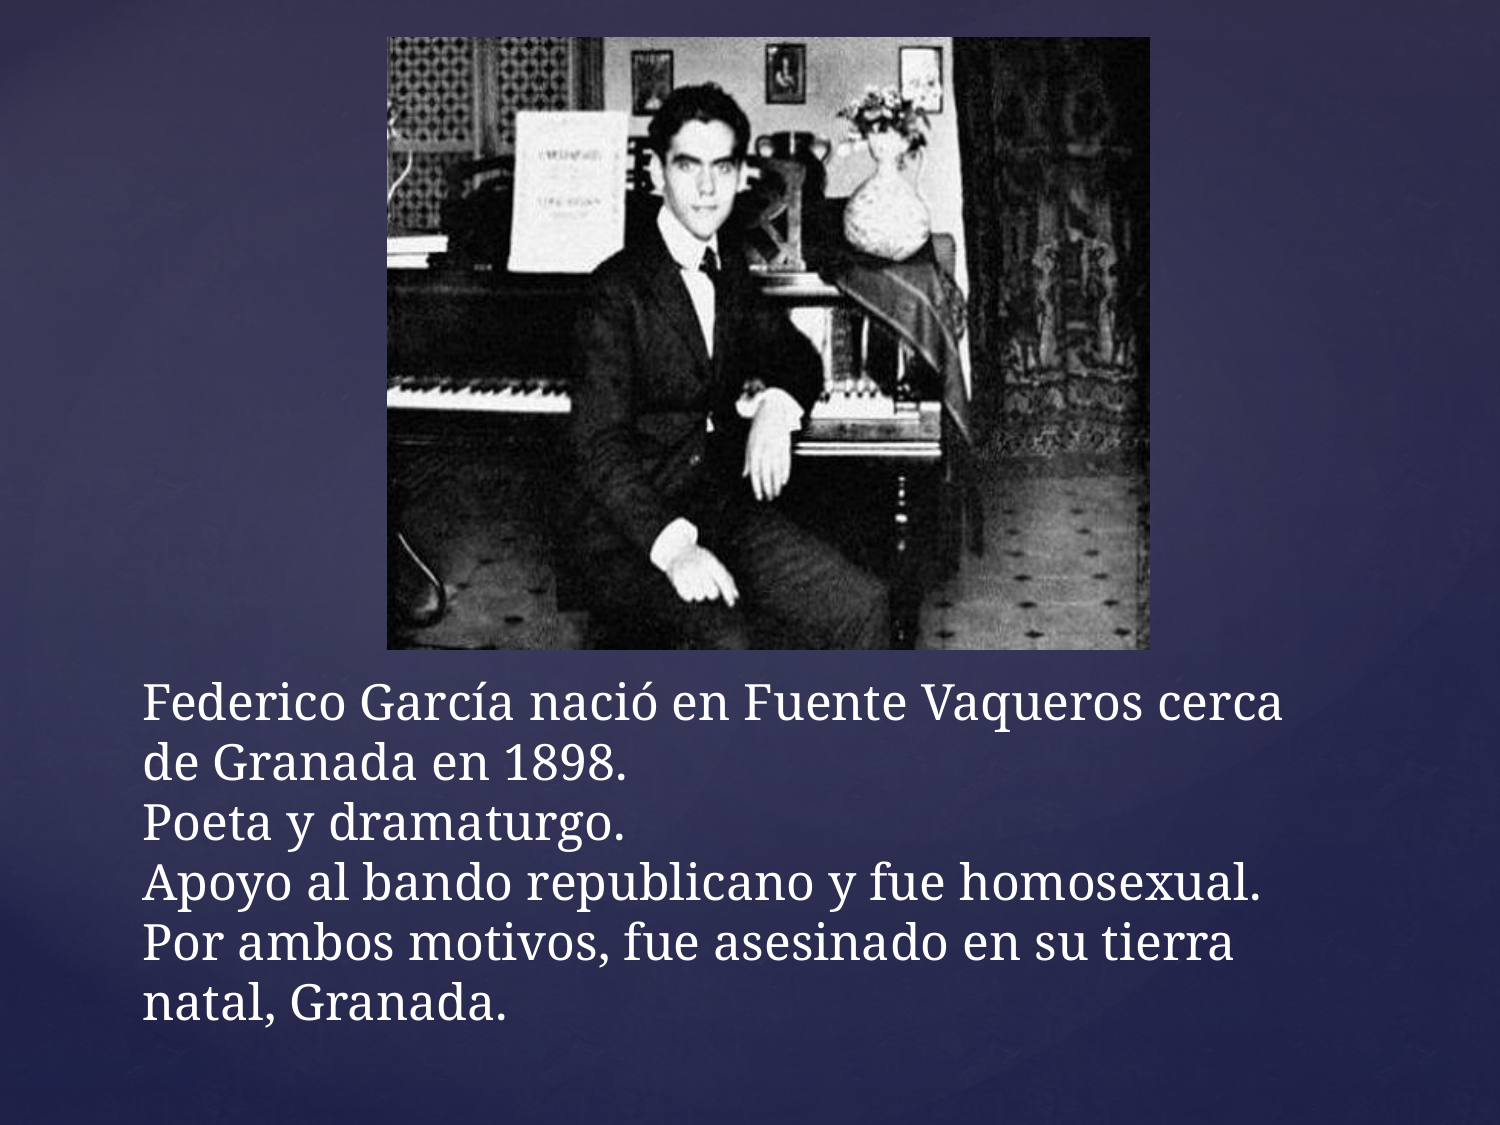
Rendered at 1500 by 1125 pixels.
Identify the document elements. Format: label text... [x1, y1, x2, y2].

title Federico García nació en Fuente Vaqueros cerca de Granada en 1898. Poeta y dramaturgo. Apoyo al bando republicano y fue homosexual. Por ambos motivos, fue asesinado en su tierra natal, Granada. [127, 800, 1365, 1038]
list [386, 36, 1151, 651]
